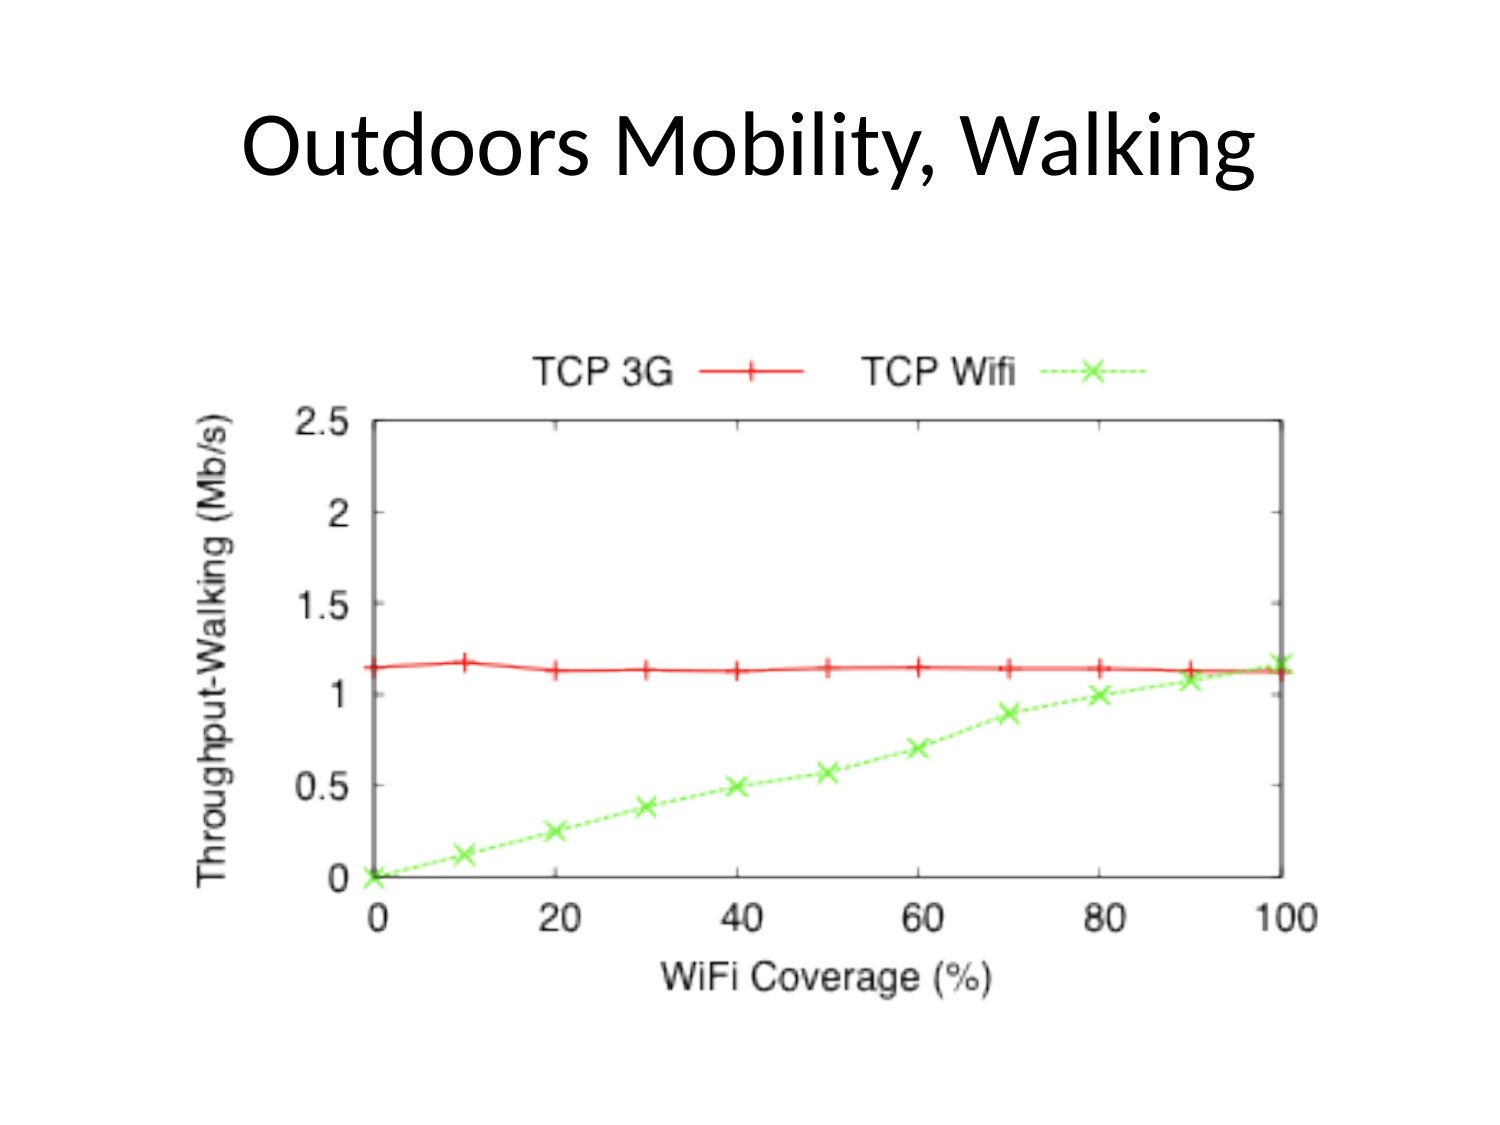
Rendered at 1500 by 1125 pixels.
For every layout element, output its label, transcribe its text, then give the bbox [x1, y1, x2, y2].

title Outdoors Mobility, Walking [75, 45, 1425, 233]
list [74, 262, 1426, 1006]
